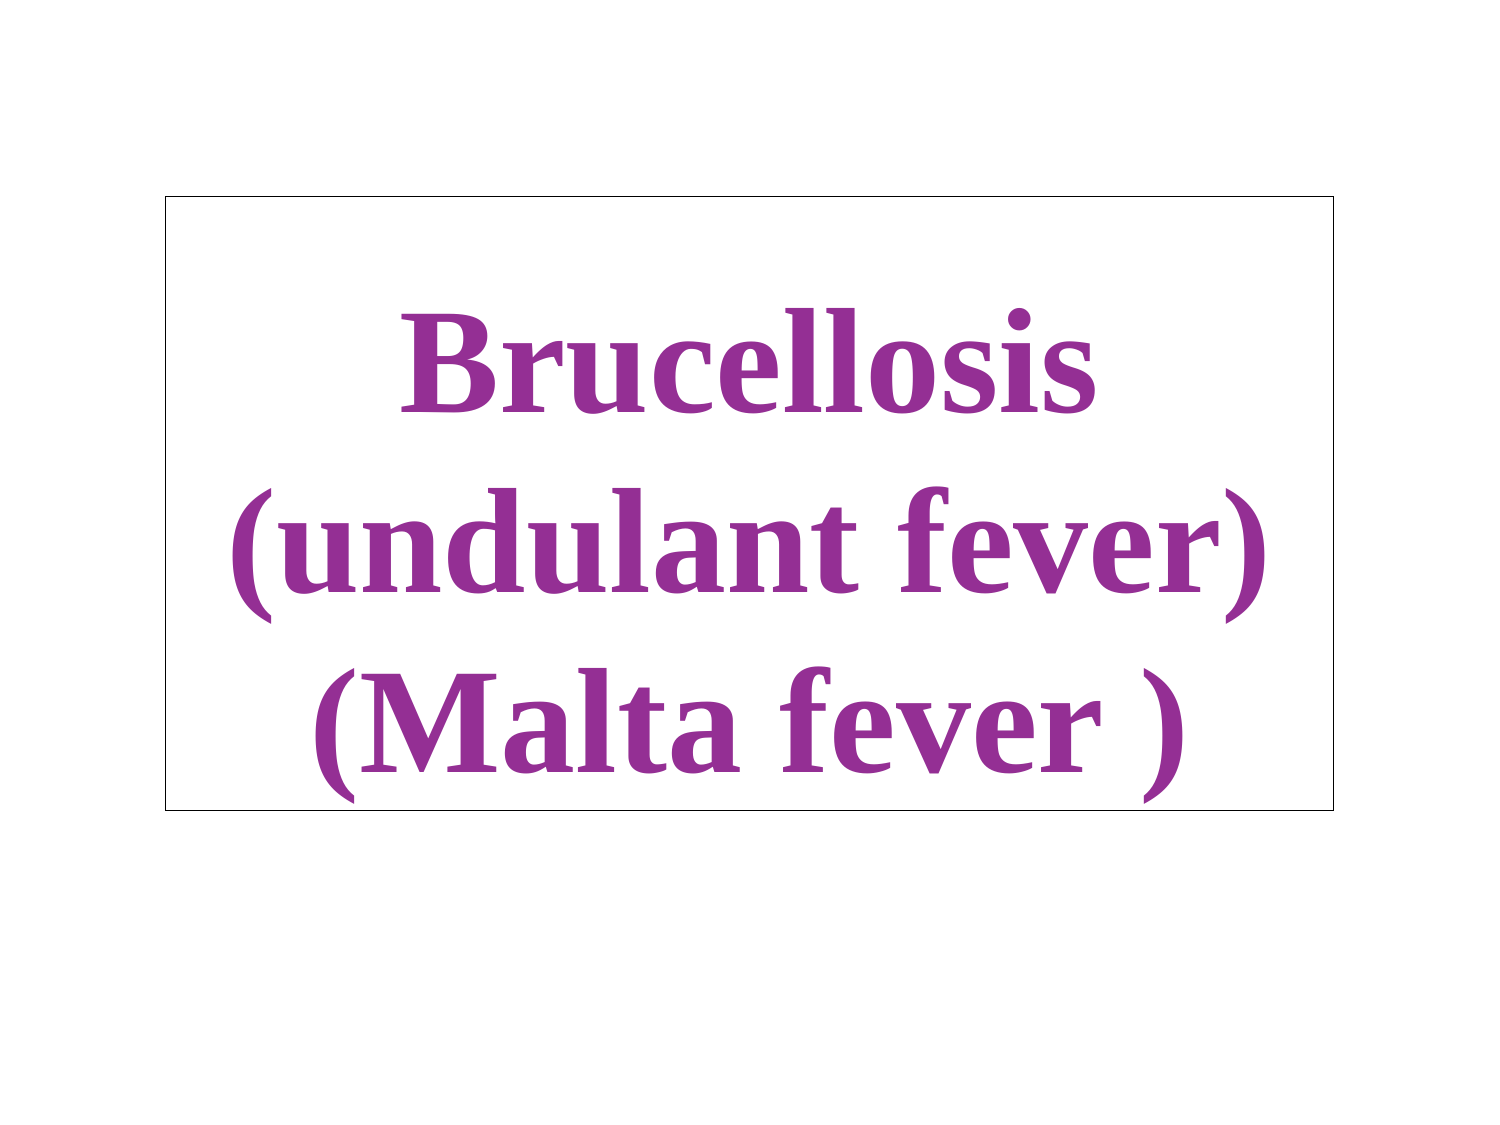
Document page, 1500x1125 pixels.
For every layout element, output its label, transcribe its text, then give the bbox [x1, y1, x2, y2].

title Brucellosis (undulant fever) (Malta fever ) [165, 196, 1334, 811]
